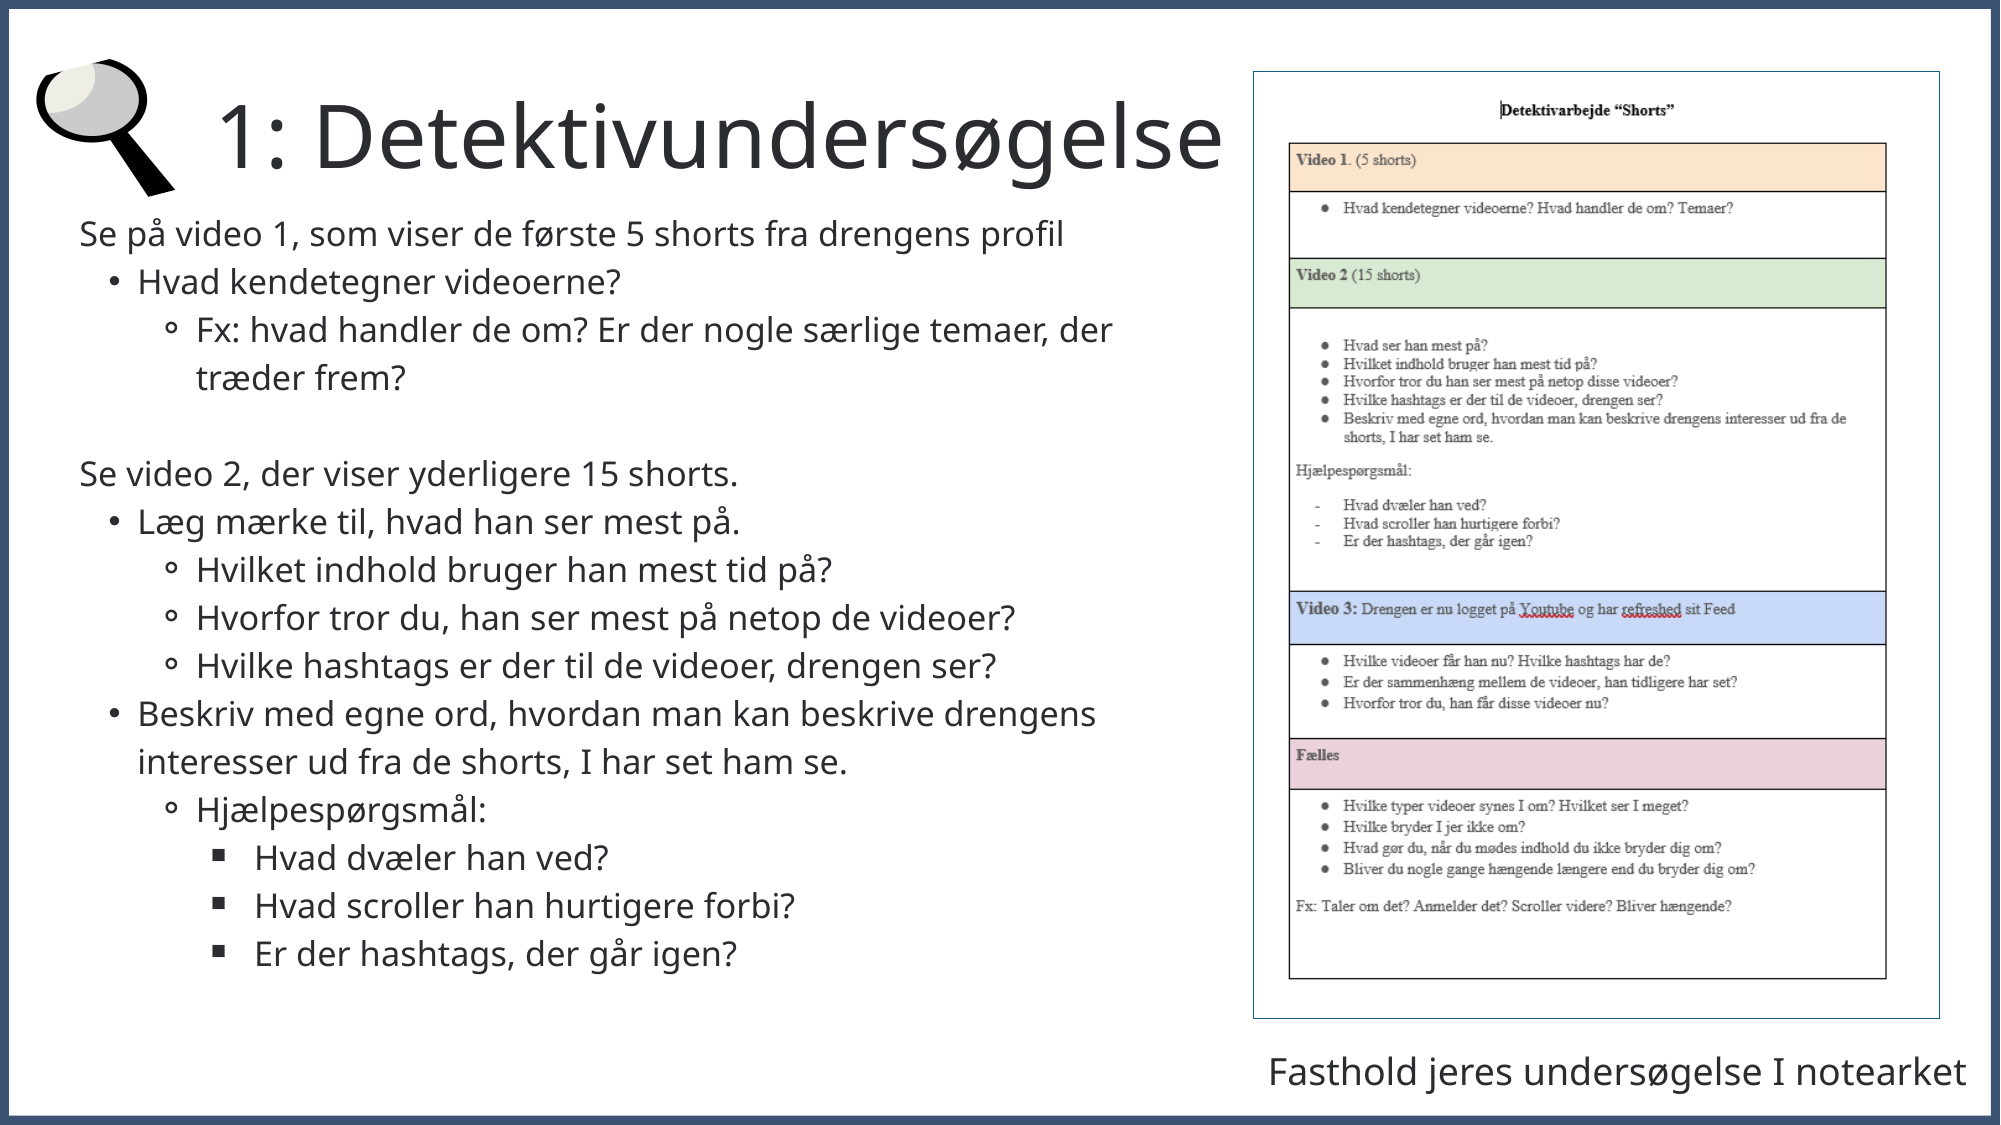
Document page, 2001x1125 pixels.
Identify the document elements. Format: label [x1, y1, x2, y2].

text_box [0, 0, 2000, 1125]
picture [1252, 70, 1941, 1020]
